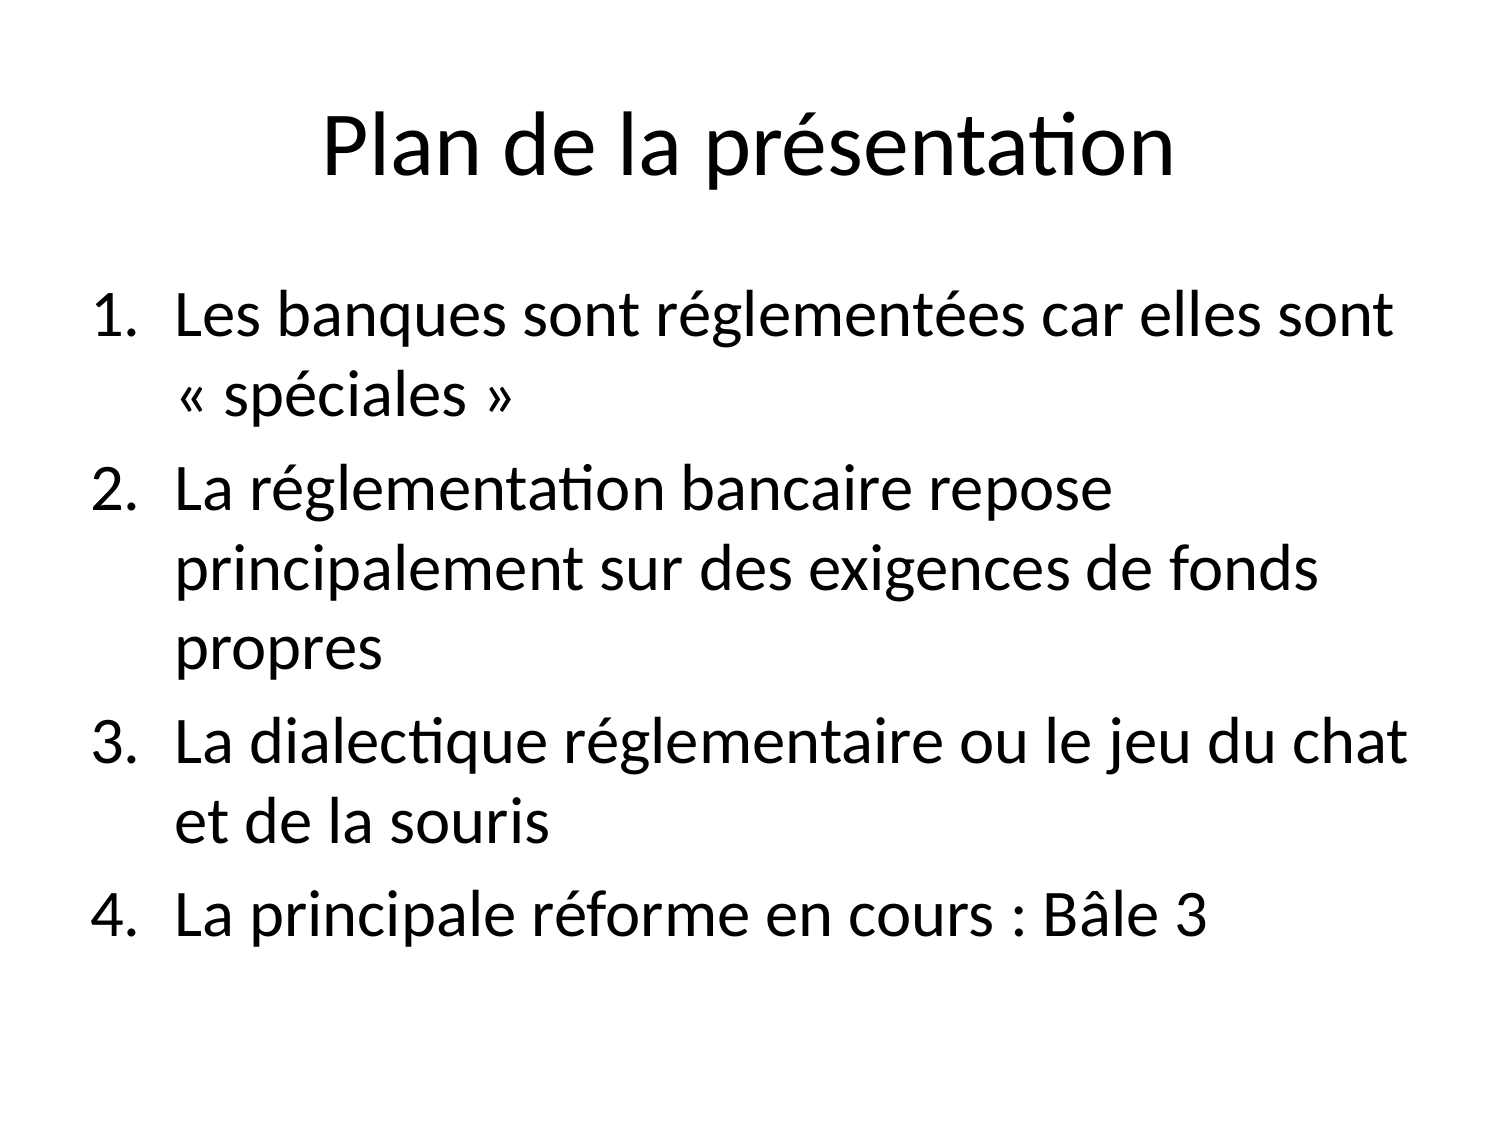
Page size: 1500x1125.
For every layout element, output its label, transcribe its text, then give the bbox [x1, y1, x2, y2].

list Les banques sont réglementées car elles sont « spéciales » La réglementation bancaire repose principalement sur des exigences de fonds propres La dialectique réglementaire ou le jeu du chat et de la souris La principale réforme en cours : Bâle 3 [75, 262, 1425, 1005]
title Plan de la présentation [75, 45, 1425, 233]
